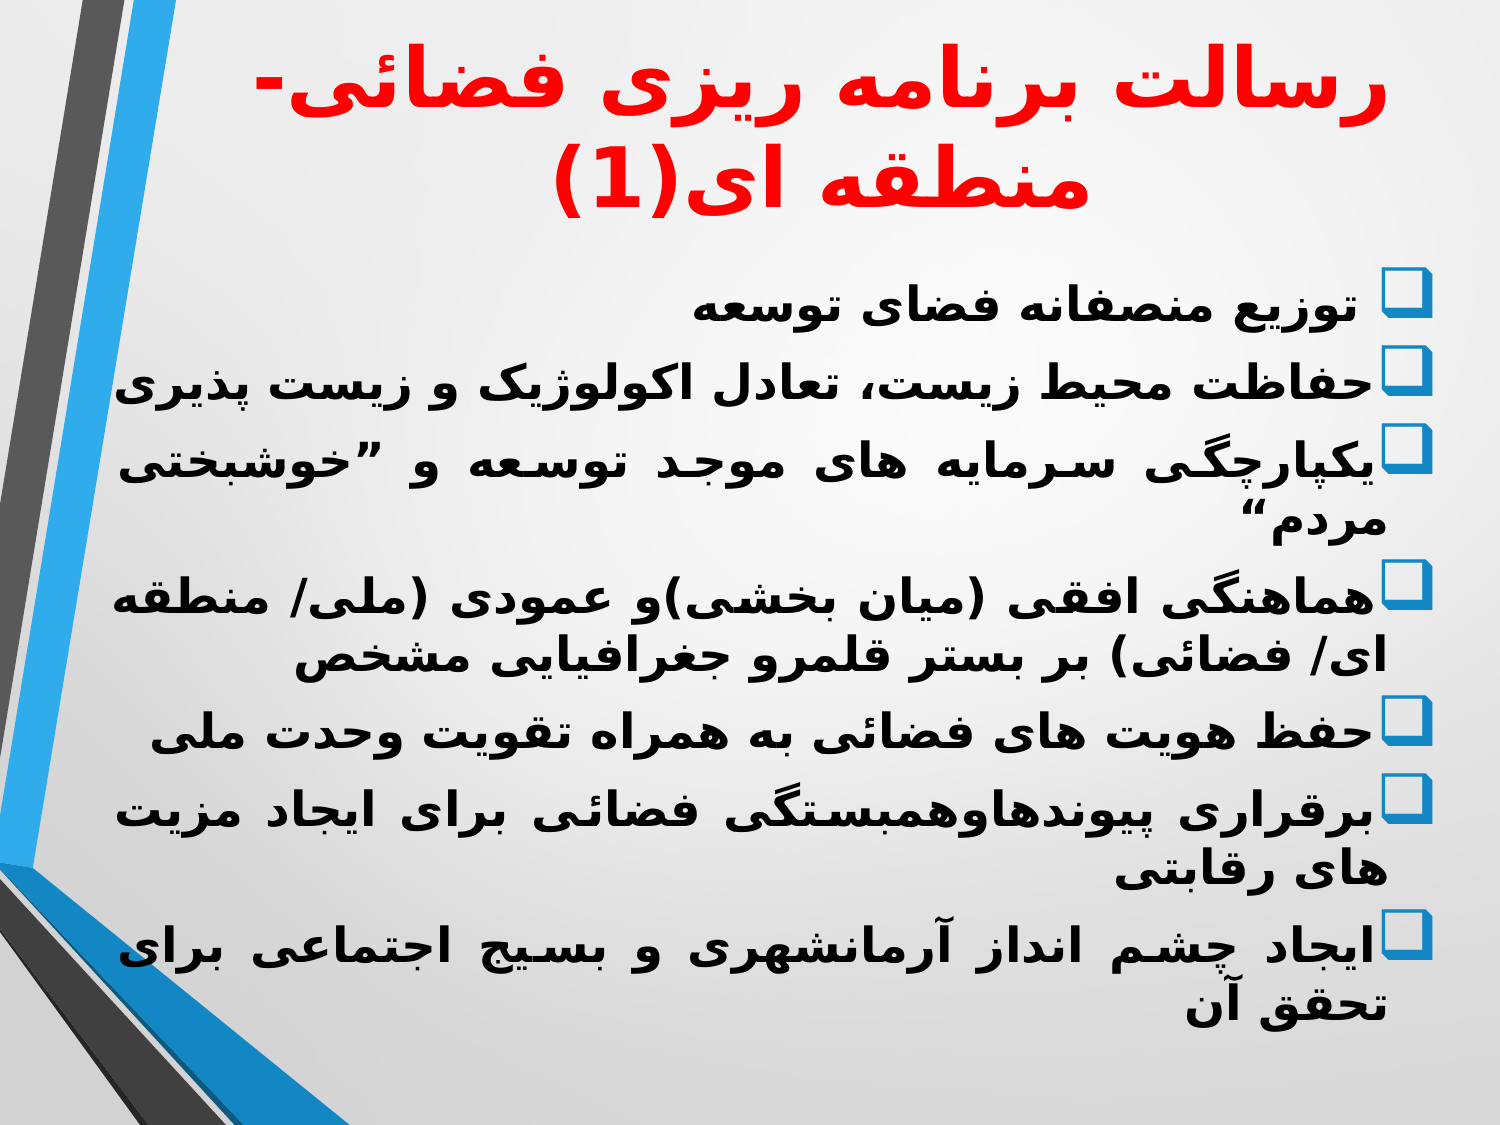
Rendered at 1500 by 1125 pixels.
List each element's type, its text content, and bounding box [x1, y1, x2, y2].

list توزیع منصفانه فضای توسعه حفاظت محیط زیست، تعادل اکولوژیک و زیست پذیری یکپارچگی سرمایه های موجد توسعه و ”خوشبختی مردم“ هماهنگی افقی (میان بخشی)و عمودی (ملی/ منطقه ای/ فضائی) بر بستر قلمرو جغرافیایی مشخص حفظ هویت های فضائی به همراه تقویت وحدت ملی برقراری پیوندهاوهمبستگی فضائی برای ایجاد مزیت های رقابتی ایجاد چشم انداز آرمانشهری و بسیج اجتماعی برای تحقق آن [93, 187, 1444, 1043]
title رسالت برنامه ریزی فضائی-منطقه ای(1) [187, 16, 1457, 232]
